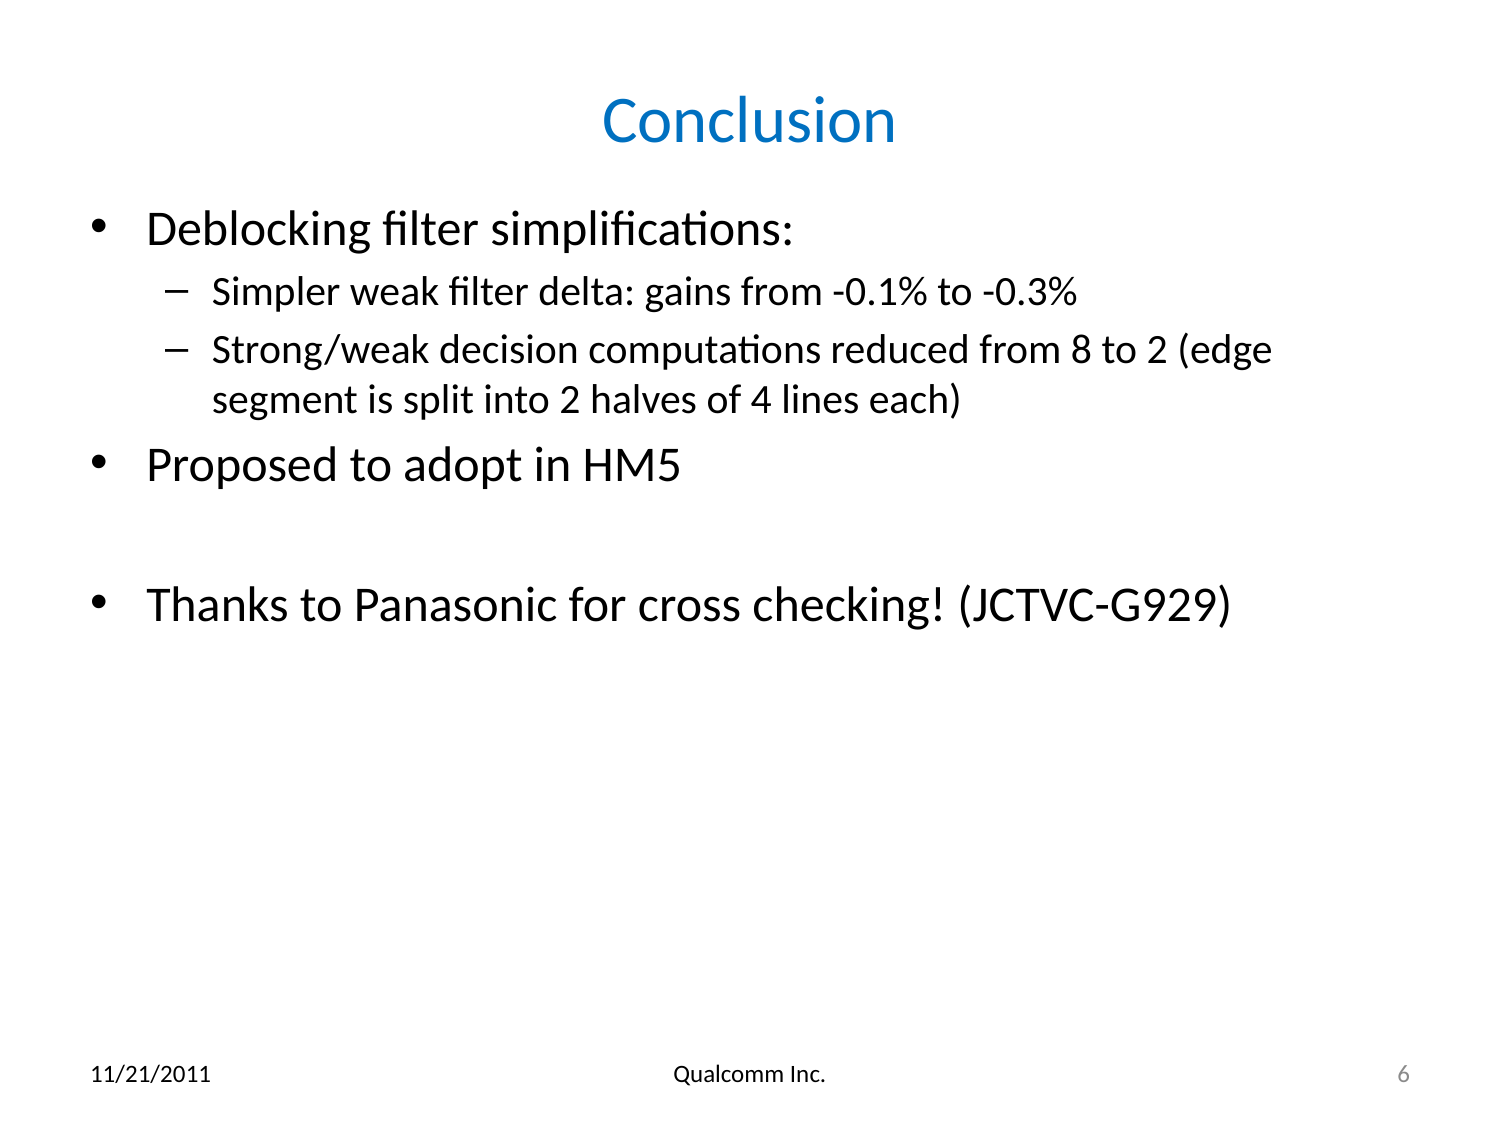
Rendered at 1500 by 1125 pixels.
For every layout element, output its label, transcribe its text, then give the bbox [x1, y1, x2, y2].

slide_number 6 [1074, 1042, 1425, 1103]
list Deblocking filter simplifications: Simpler weak filter delta: gains from -0.1% to -0.3% Strong/weak decision computations reduced from 8 to 2 (edge segment is split into 2 halves of 4 lines each) Proposed to adopt in HM5 Thanks to Panasonic for cross checking! (JCTVC-G929) [75, 187, 1425, 1005]
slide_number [75, 1042, 425, 1103]
footer Qualcomm Inc. [512, 1042, 988, 1103]
title Conclusion [75, 45, 1425, 187]
